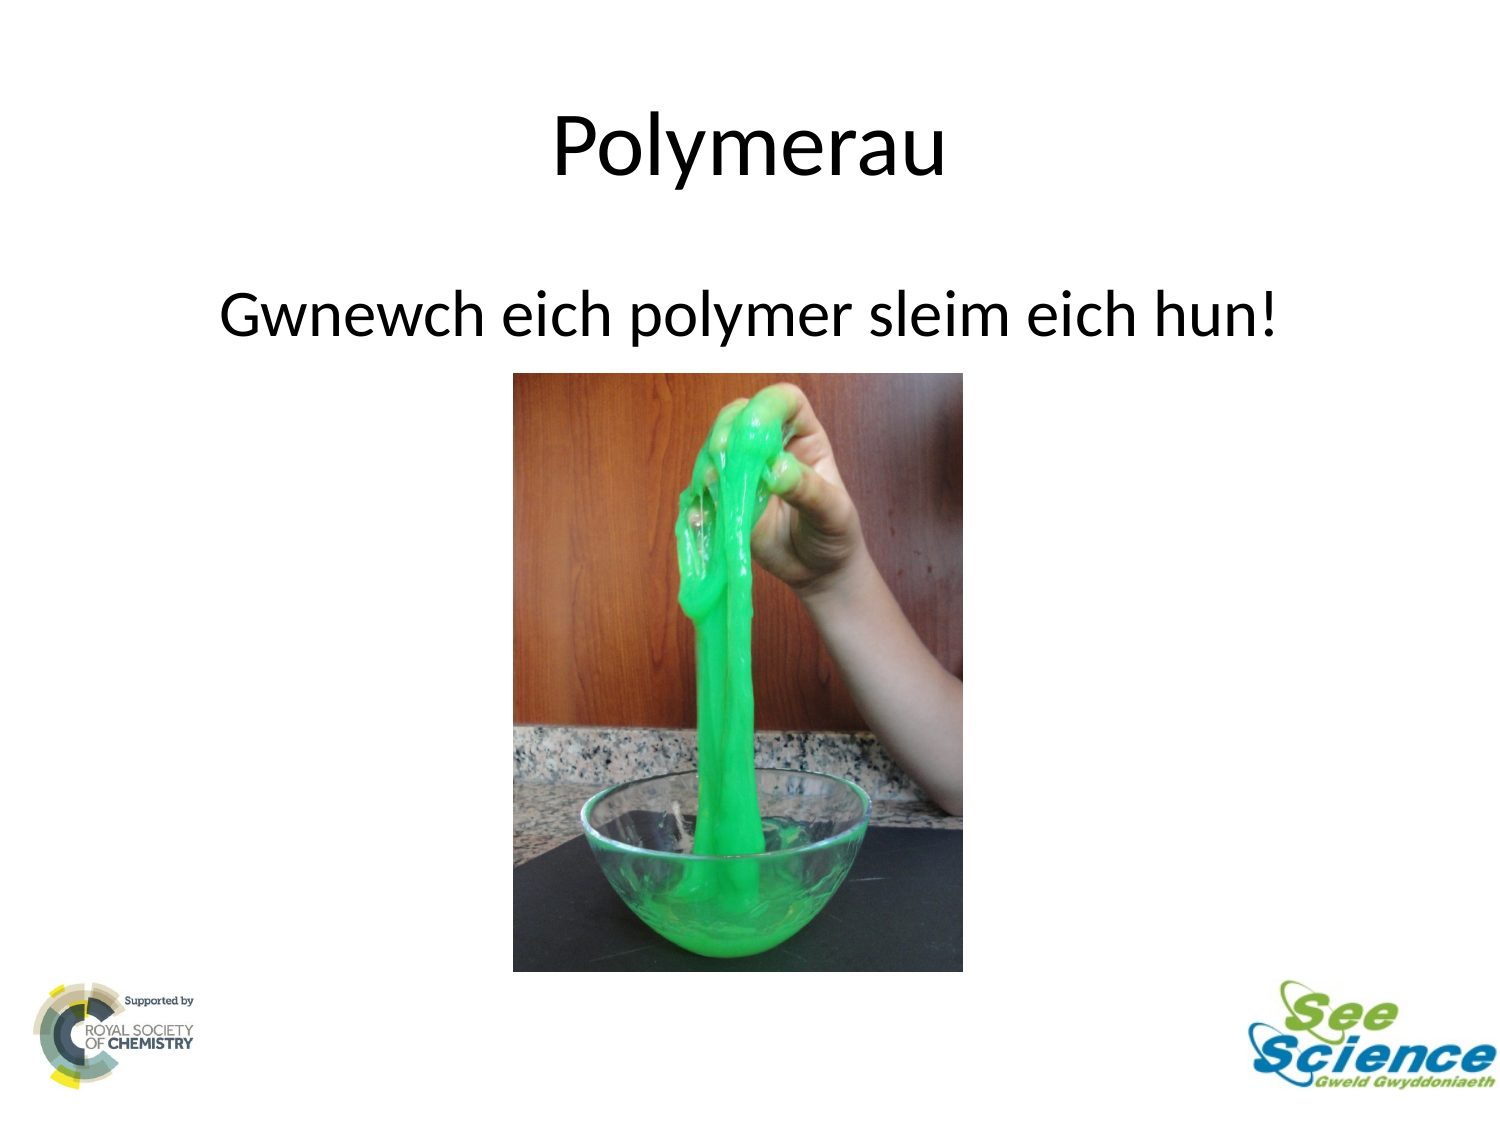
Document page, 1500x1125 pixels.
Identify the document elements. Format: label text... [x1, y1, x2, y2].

title Polymerau [75, 45, 1425, 233]
picture [1247, 979, 1499, 1091]
picture [1, 951, 224, 1119]
list Gwnewch eich polymer sleim eich hun! [75, 262, 1425, 1005]
picture [513, 373, 963, 972]
